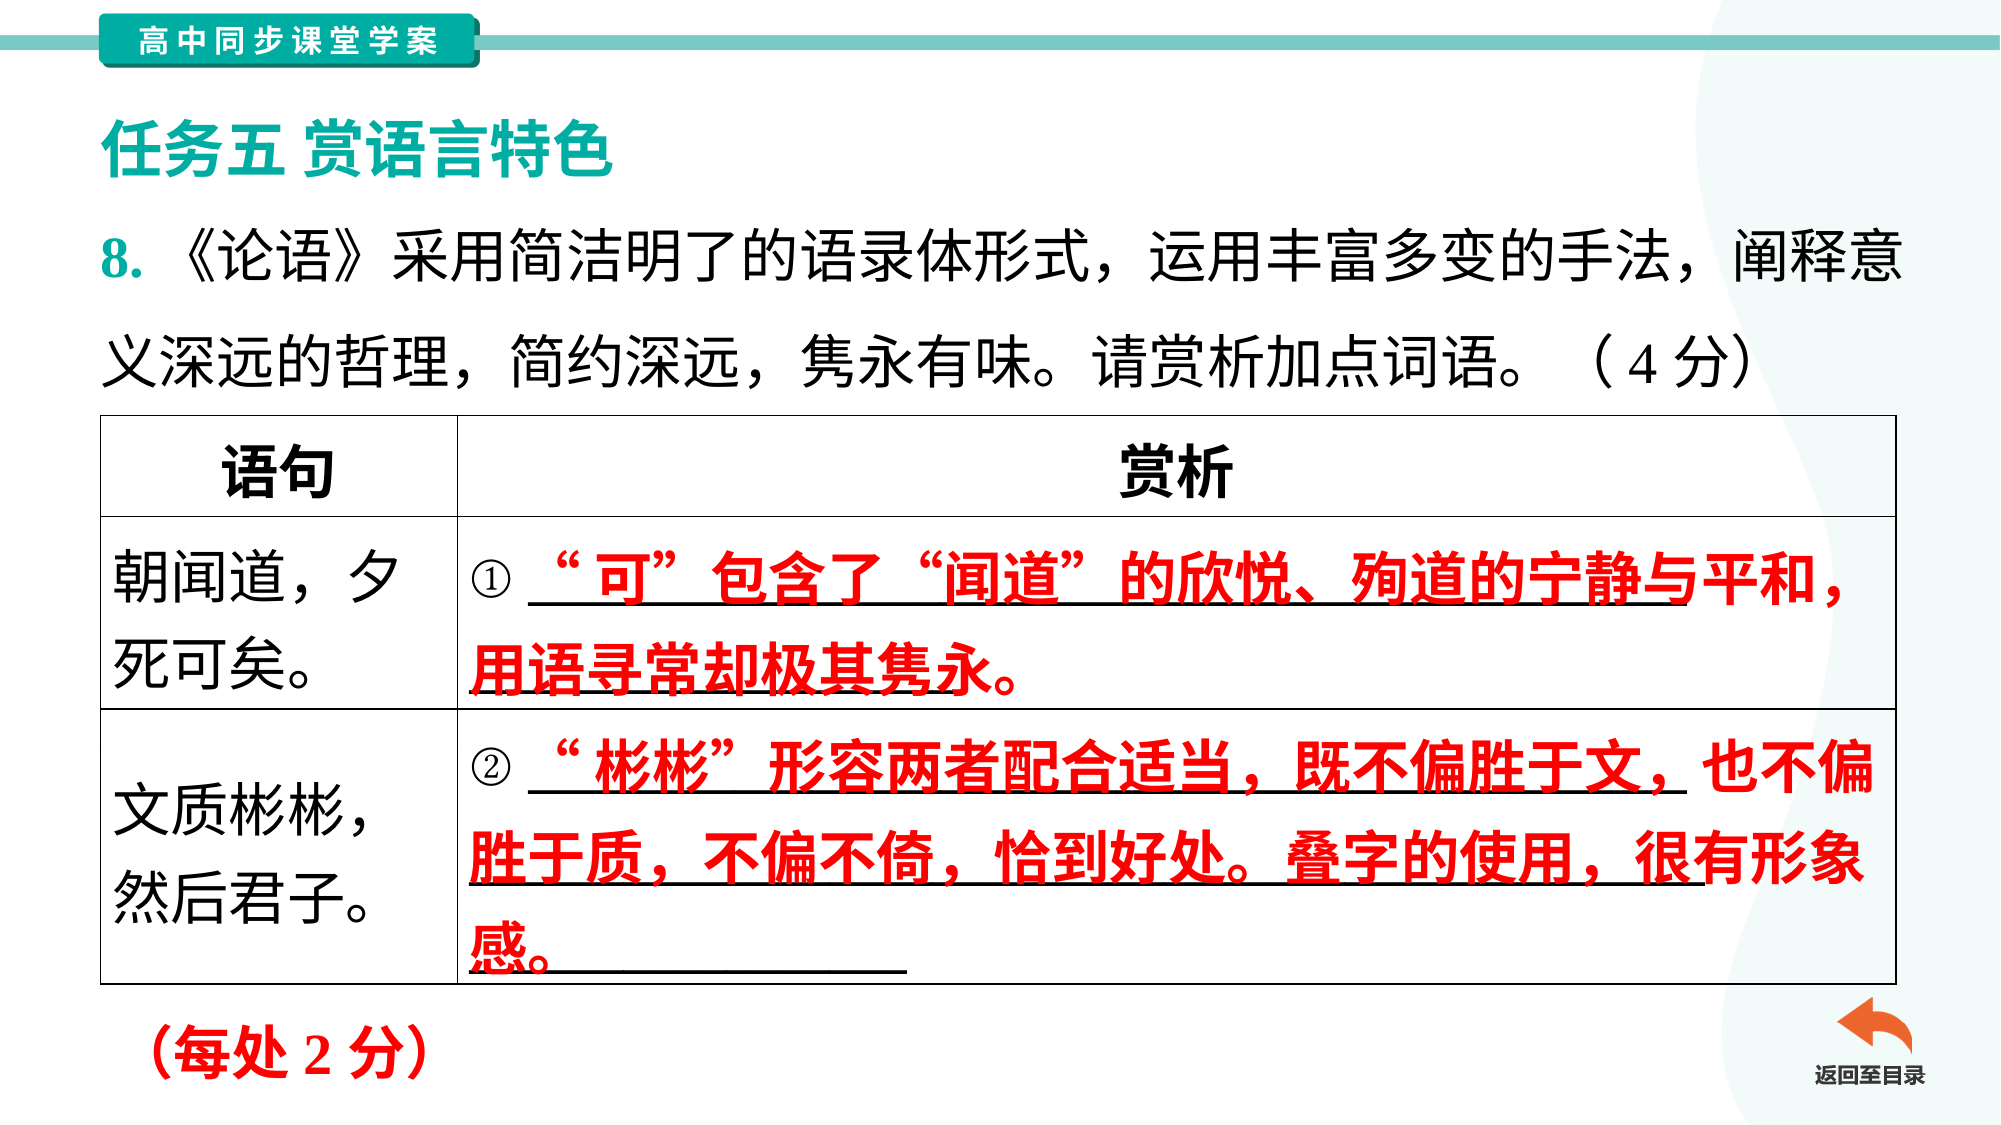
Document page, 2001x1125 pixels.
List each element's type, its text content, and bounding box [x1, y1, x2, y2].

table_cell 文质彬彬， 然后君子。 [101, 710, 457, 983]
table_cell ② _____________________________________________ ________________________________________________ _________________ [458, 710, 469, 983]
picture [0, 0, 2000, 1125]
table_header 语句 [101, 416, 457, 516]
table_cell ① _____________________________________________ ___________________ [458, 517, 1895, 708]
text_box “彬彬”形容两者配合适当，既不偏胜于文，也不偏胜于质，不偏不倚，恰到好处。叠字的使用，很有形象感。 [469, 709, 1887, 983]
table_cell 朝闻道，夕 死可矣。 [101, 517, 457, 708]
table_header 赏析 [458, 416, 1895, 516]
text_box “可”包含了“闻道”的欣悦、殉道的宁静与平和，用语寻常却极其隽永。 [469, 521, 1887, 704]
text_box 任务五 赏语言特色 [100, 76, 1899, 182]
text_box 8.《论语》采用简洁明了的语录体形式，运用丰富多变的手法，阐释意 义深远的哲理，简约深远，隽永有味。请赏析加点词语。（4分） [100, 182, 1899, 396]
text_box （每处2分） [100, 988, 1101, 1094]
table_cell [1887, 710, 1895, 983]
